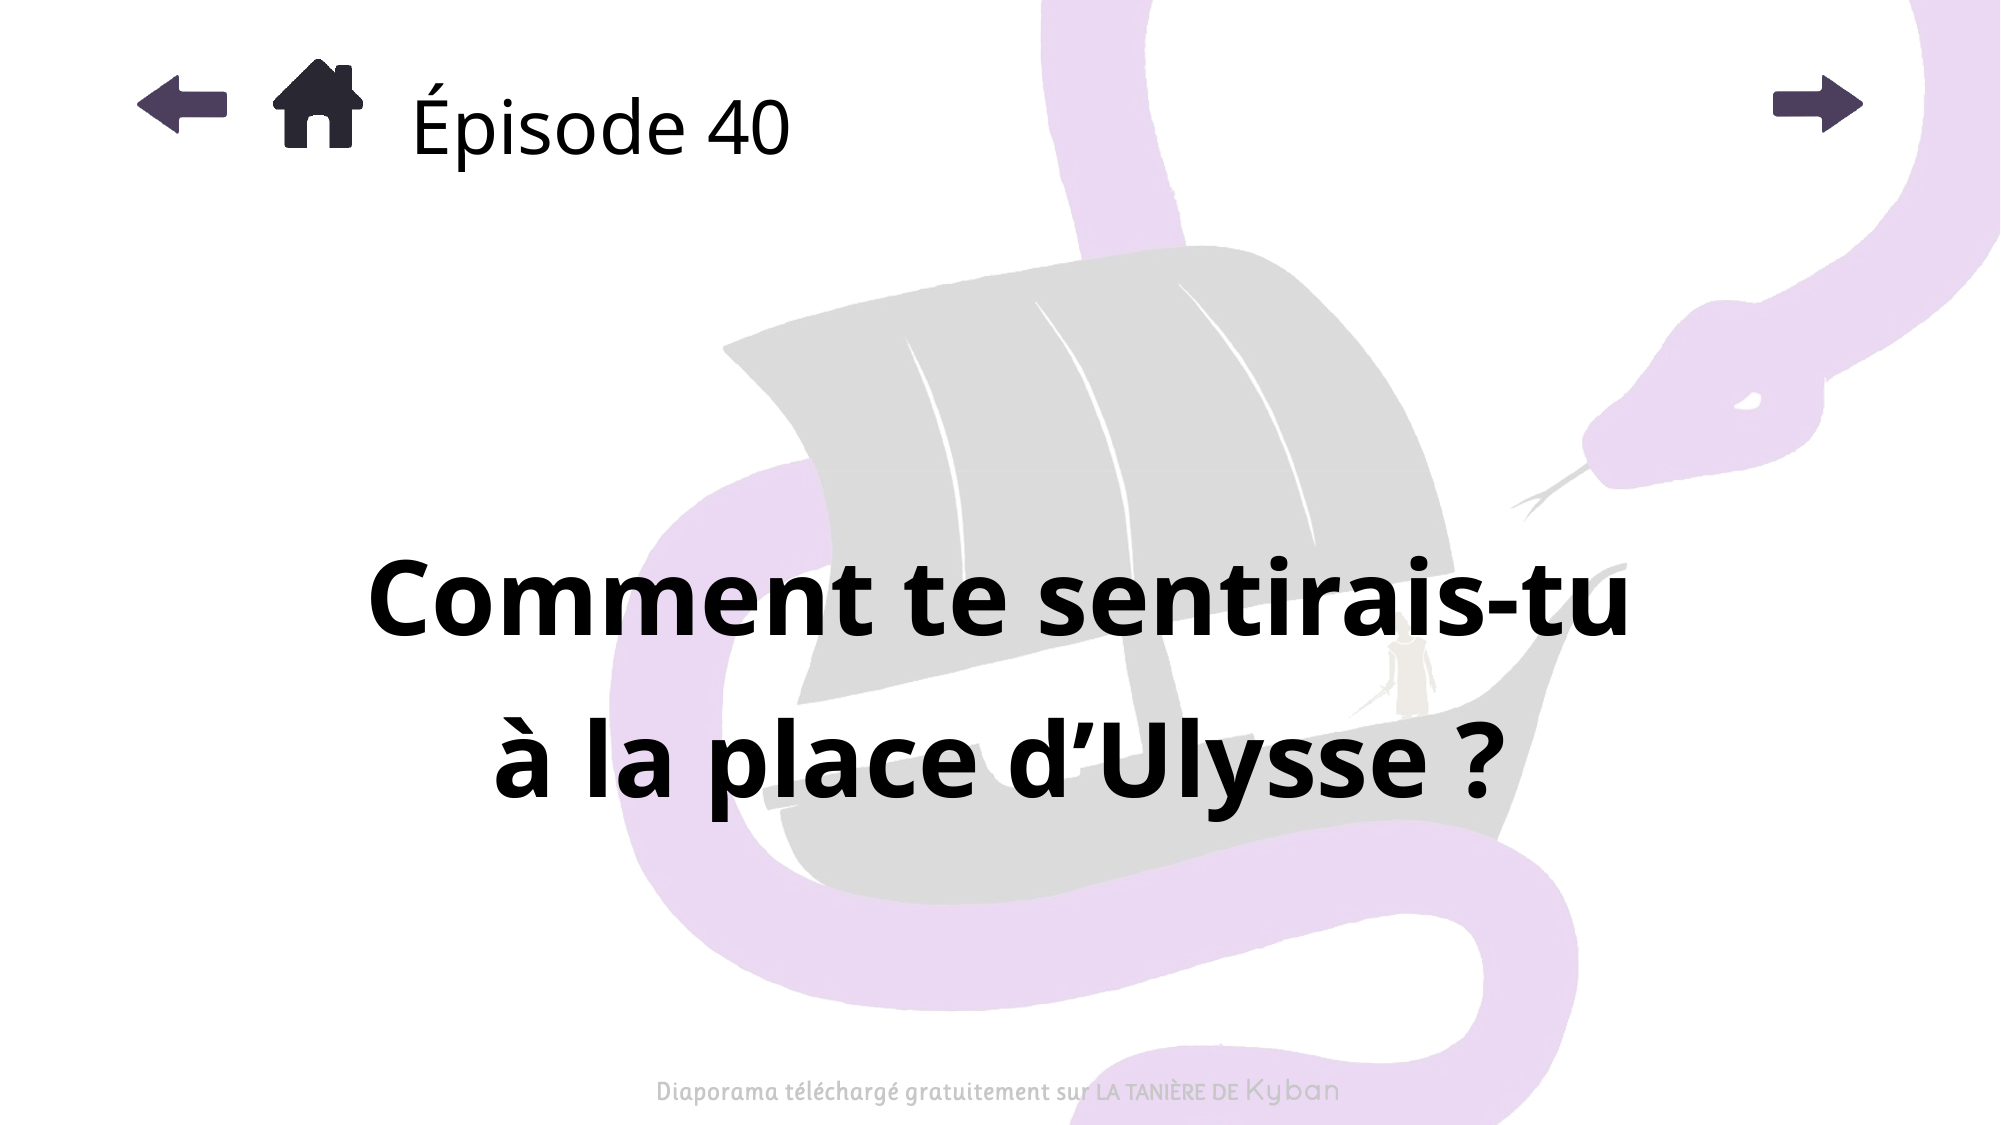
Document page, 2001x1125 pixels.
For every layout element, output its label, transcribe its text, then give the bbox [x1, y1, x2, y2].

list Comment te sentirais-tu à la place d’Ulysse ? [137, 299, 1863, 1014]
picture [0, 0, 2001, 1125]
title Épisode 40 [395, 59, 1863, 202]
